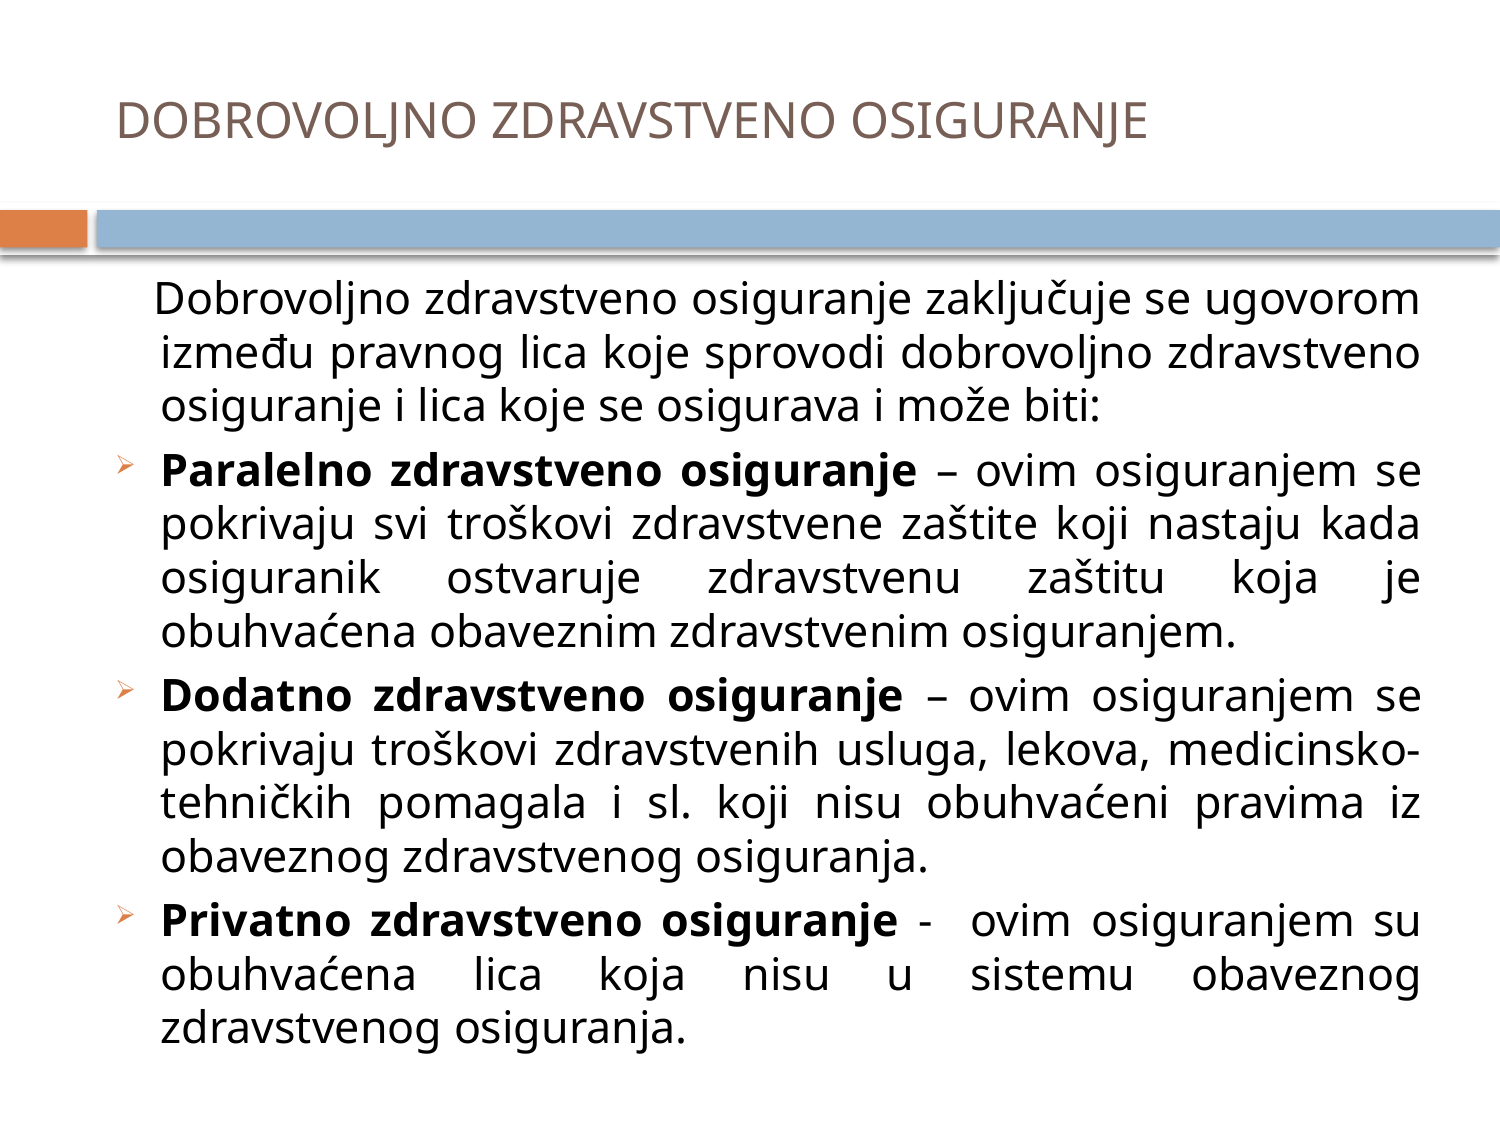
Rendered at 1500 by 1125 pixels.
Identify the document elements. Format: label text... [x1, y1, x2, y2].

title DOBROVOLJNO ZDRAVSTVENO OSIGURANJE [100, 37, 1438, 200]
list Dobrovoljno zdravstveno osiguranje zaključuje se ugovorom između pravnog lica koje sprovodi dobrovoljno zdravstveno osiguranje i lica koje se osigurava i može biti: Paralelno zdravstveno osiguranje – ovim osiguranjem se pokrivaju svi troškovi zdravstvene zaštite koji nastaju kada osiguranik ostvaruje zdravstvenu zaštitu koja je obuhvaćena obaveznim zdravstvenim osiguranjem. Dodatno zdravstveno osiguranje – ovim osiguranjem se pokrivaju troškovi zdravstvenih usluga, lekova, medicinsko-tehničkih pomagala i sl. koji nisu obuhvaćeni pravima iz obaveznog zdravstvenog osiguranja. Privatno zdravstveno osiguranje - ovim osiguranjem su obuhvaćena lica koja nisu u sistemu obaveznog zdravstvenog osiguranja. [100, 262, 1438, 1075]
